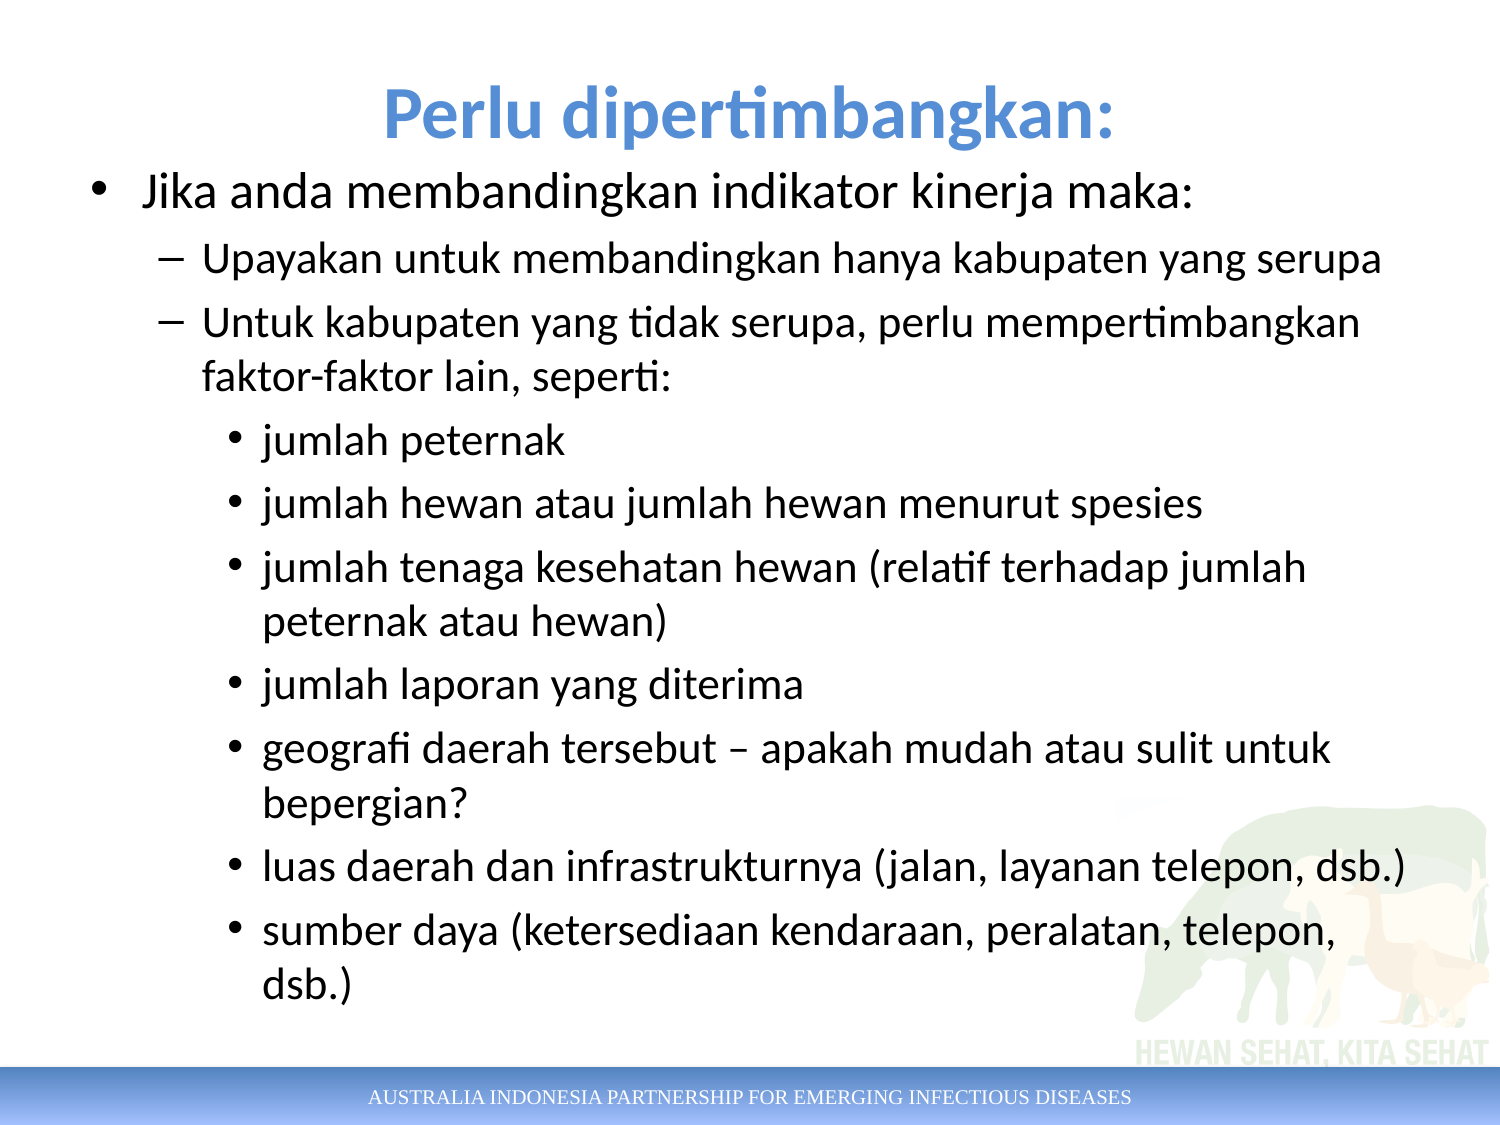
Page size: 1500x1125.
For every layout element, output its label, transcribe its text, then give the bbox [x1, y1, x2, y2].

list Jika anda membandingkan indikator kinerja maka: Upayakan untuk membandingkan hanya kabupaten yang serupa Untuk kabupaten yang tidak serupa, perlu mempertimbangkan faktor-faktor lain, seperti: jumlah peternak jumlah hewan atau jumlah hewan menurut spesies jumlah tenaga kesehatan hewan (relatif terhadap jumlah peternak atau hewan) jumlah laporan yang diterima geografi daerah tersebut – apakah mudah atau sulit untuk bepergian? luas daerah dan infrastrukturnya (jalan, layanan telepon, dsb.) sumber daya (ketersediaan kendaraan, peralatan, telepon, dsb.) [75, 149, 1425, 1047]
title Perlu dipertimbangkan: [75, 45, 1425, 149]
